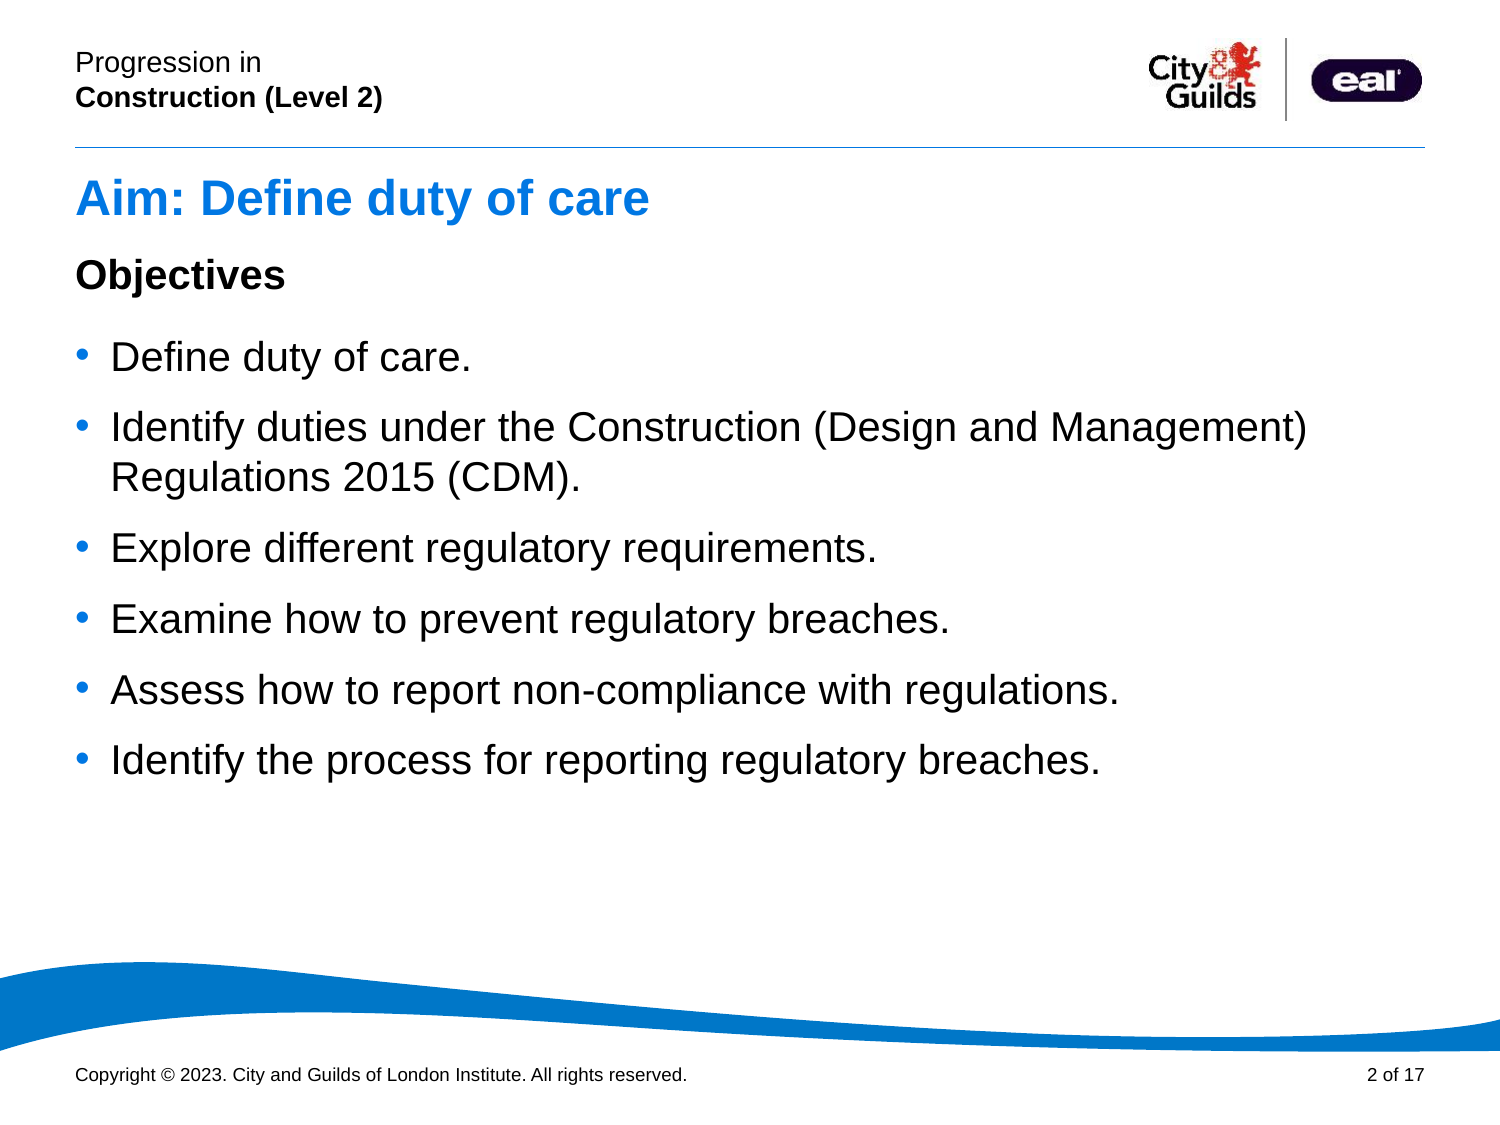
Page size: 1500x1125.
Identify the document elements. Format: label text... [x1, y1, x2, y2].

title Aim: Define duty of care [74, 165, 1426, 229]
picture [1149, 38, 1422, 121]
list Objectives Define duty of care. Identify duties under the Construction (Design and Management) Regulations 2015 (CDM). Explore different regulatory requirements. Examine how to prevent regulatory breaches. Assess how to report non-compliance with regulations. Identify the process for reporting regulatory breaches. [74, 247, 1426, 946]
